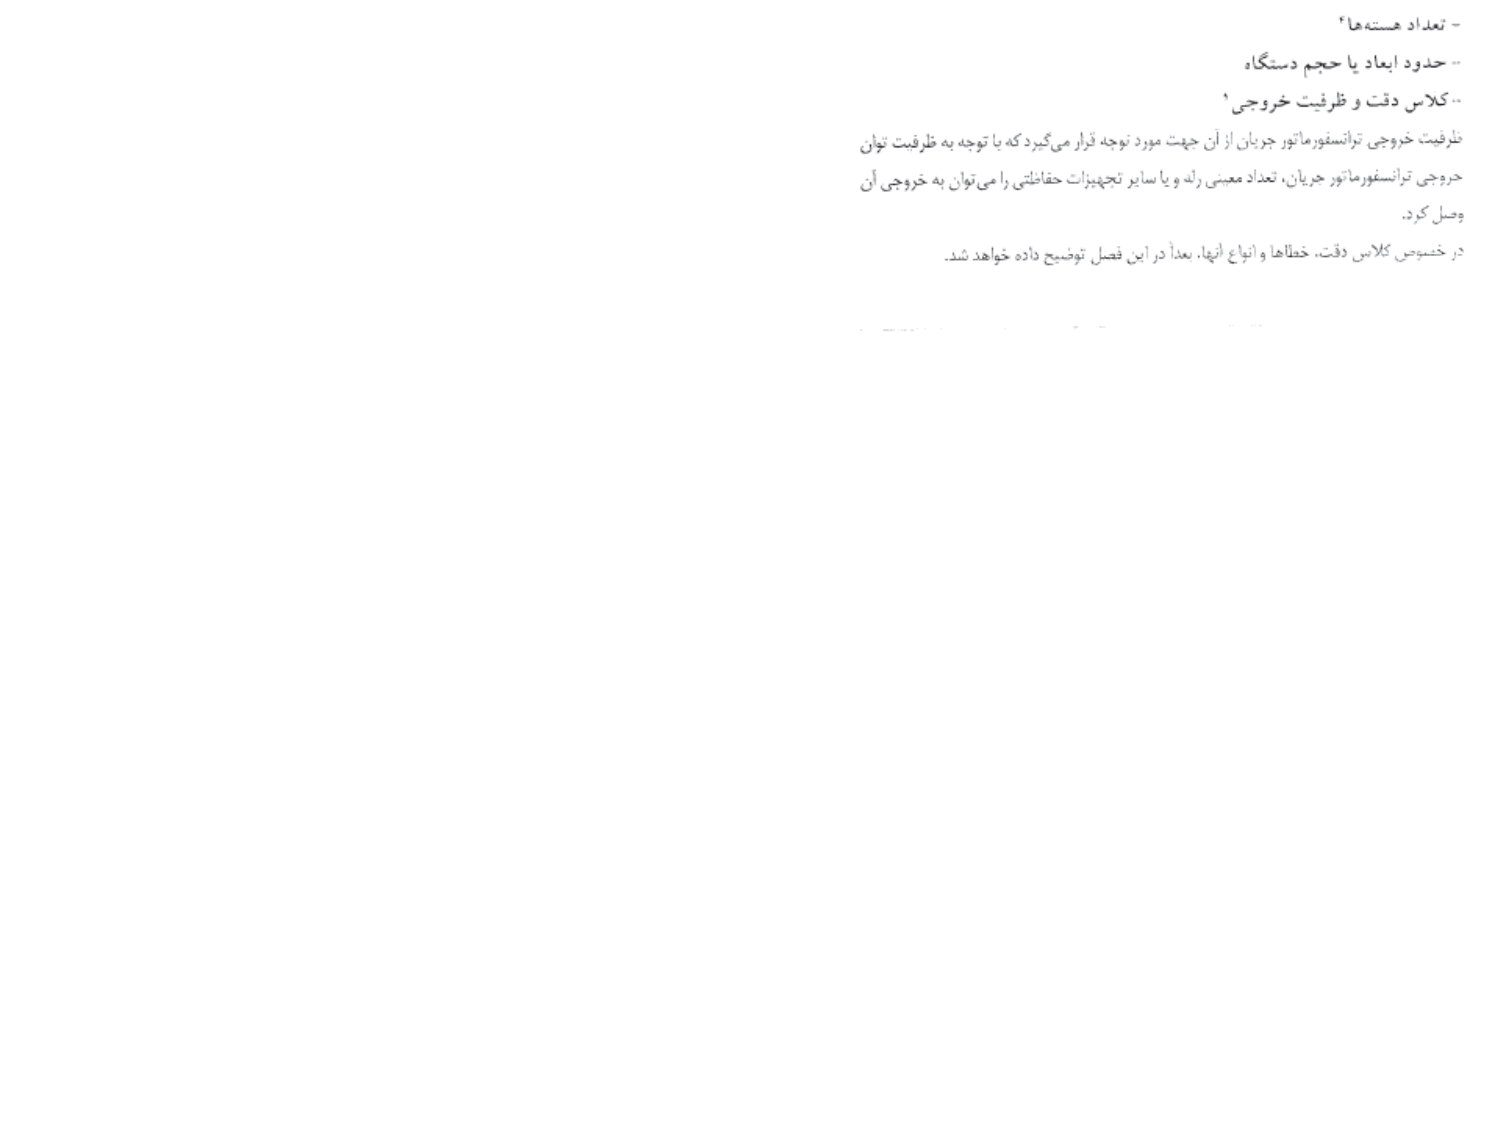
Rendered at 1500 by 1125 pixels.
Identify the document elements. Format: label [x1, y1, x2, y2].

picture [795, 0, 1500, 351]
